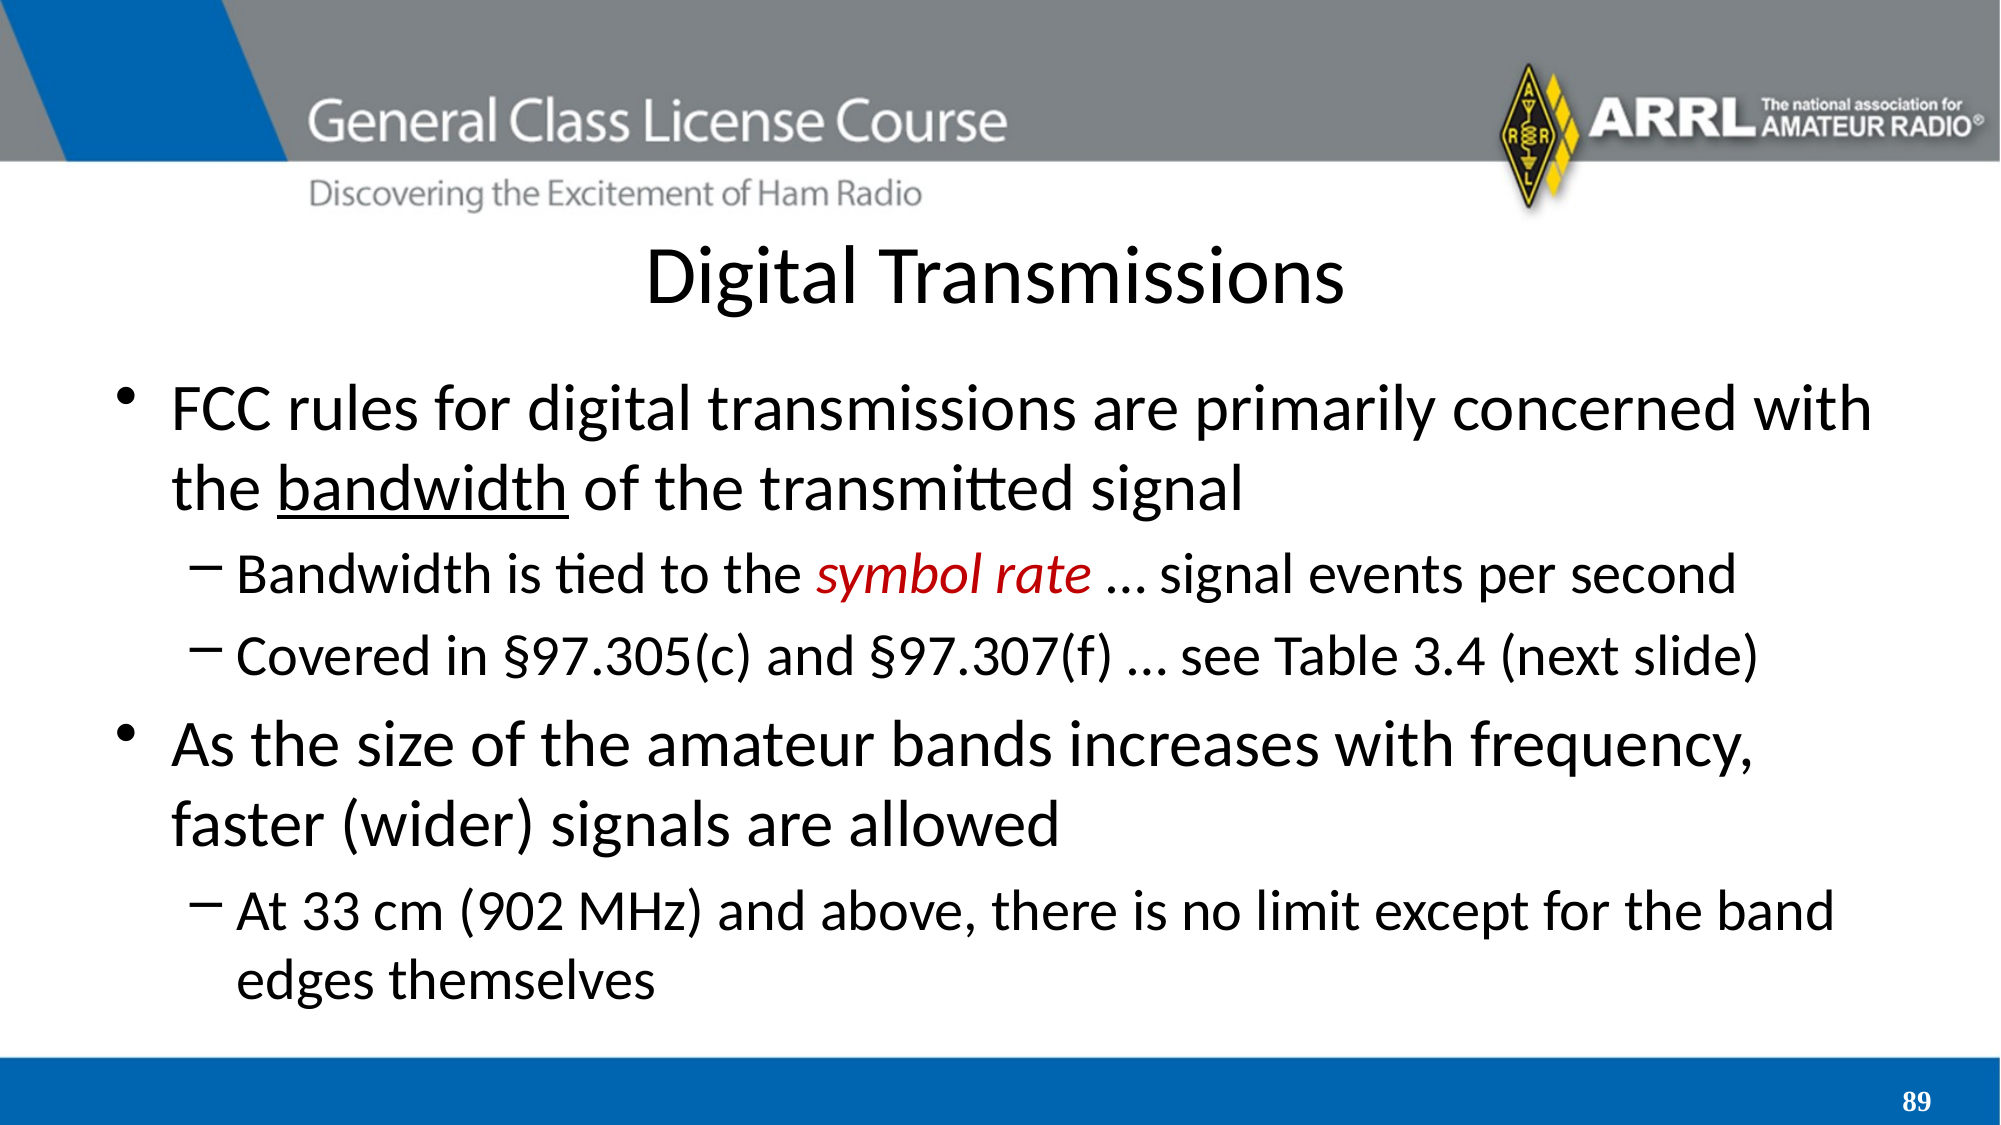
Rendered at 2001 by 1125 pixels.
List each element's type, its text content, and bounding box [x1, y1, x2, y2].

list FCC rules for digital transmissions are primarily concerned with the bandwidth of the transmitted signal Bandwidth is tied to the symbol rate … signal events per second Covered in §97.305(c) and §97.307(f) … see Table 3.4 (next slide) As the size of the amateur bands increases with frequency, faster (wider) signals are allowed At 33 cm (902 MHz) and above, there is no limit except for the band edges themselves [99, 355, 1900, 1075]
title Digital Transmissions [96, 212, 1897, 356]
picture [0, 0, 2001, 1125]
